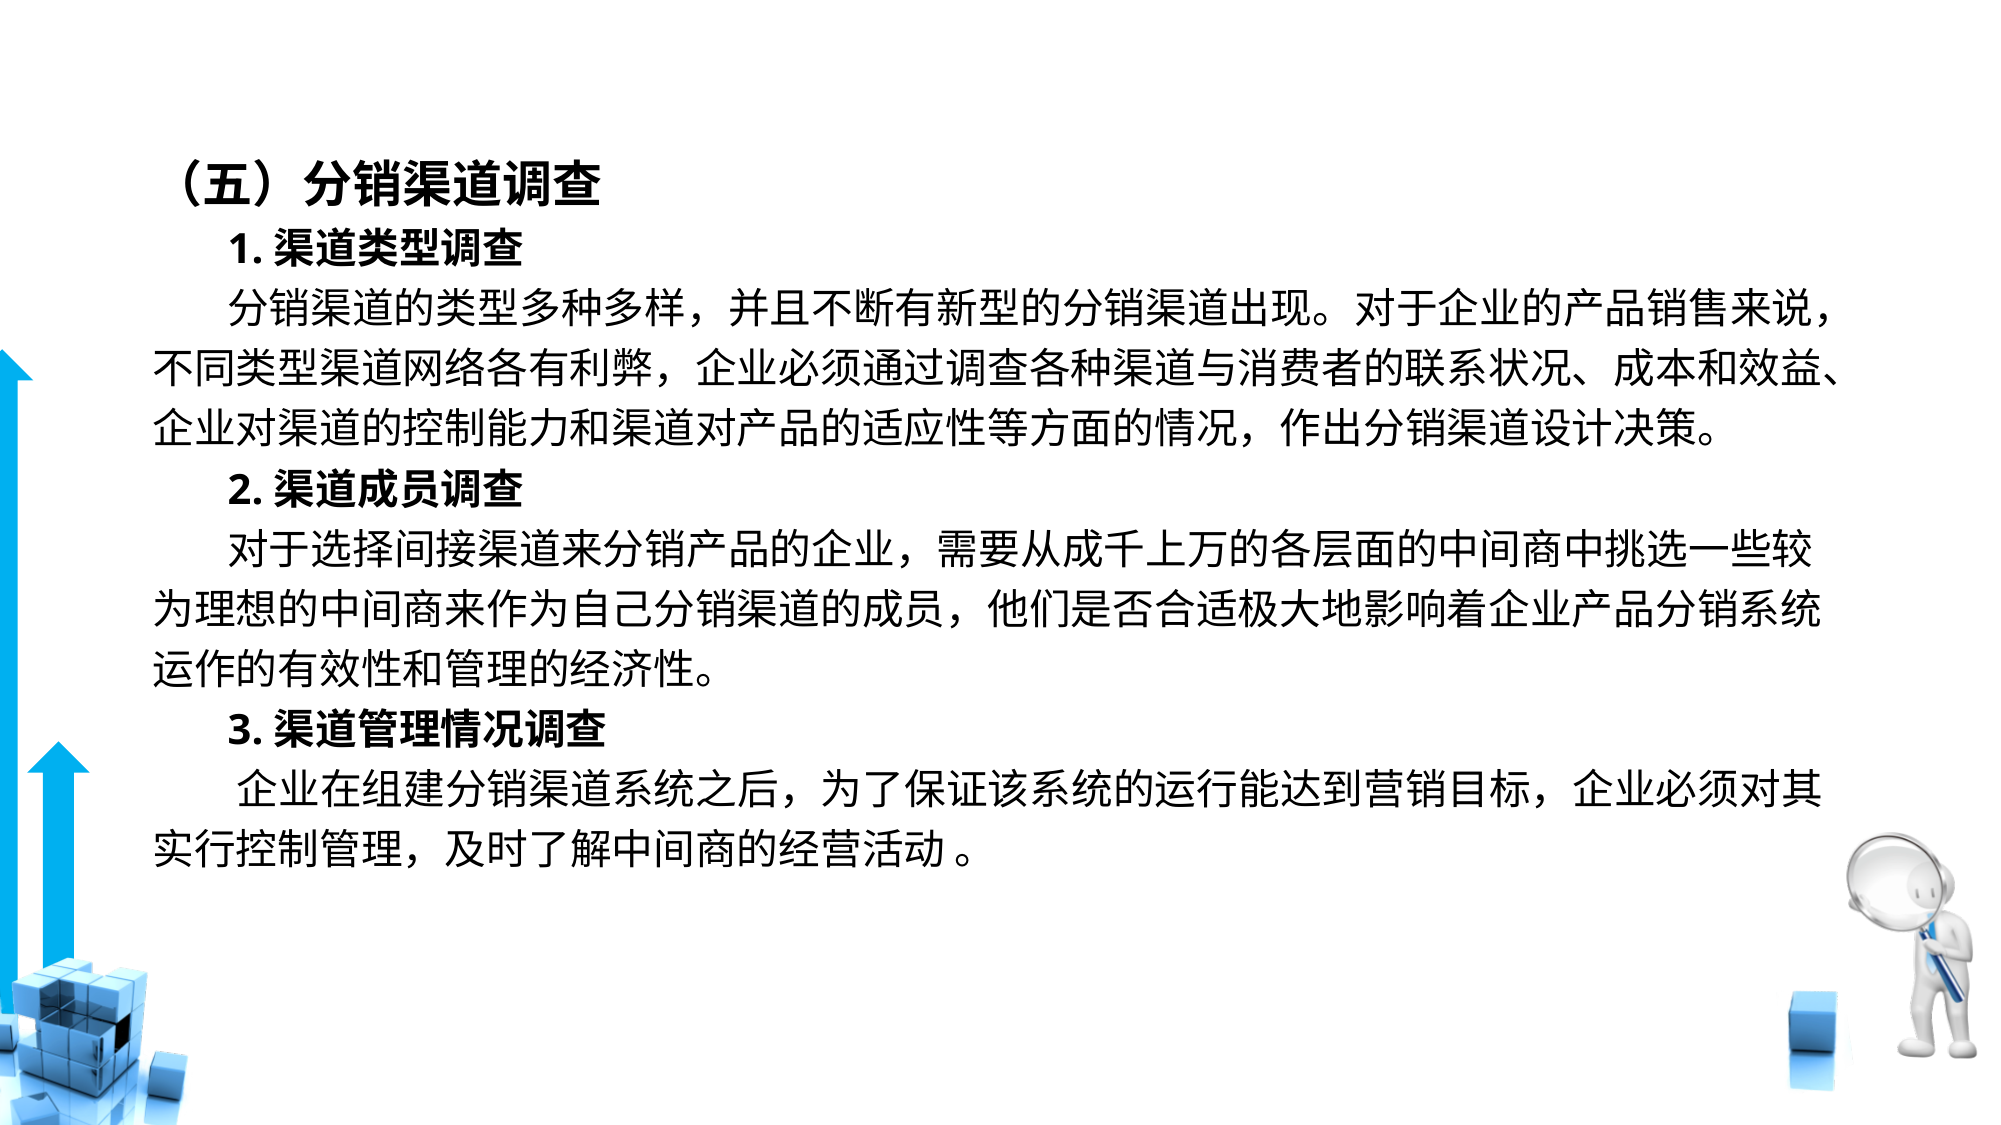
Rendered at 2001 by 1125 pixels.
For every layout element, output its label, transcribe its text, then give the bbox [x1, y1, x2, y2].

picture [1750, 832, 1994, 1102]
picture [0, 948, 193, 1125]
title （五）分销渠道调查 1.渠道类型调查 分销渠道的类型多种多样，并且不断有新型的分销渠道出现。对于企业的产品销售来说，不同类型渠道网络各有利弊，企业必须通过调查各种渠道与消费者的联系状况、成本和效益、企业对渠道的控制能力和渠道对产品的适应性等方面的情况，作出分销渠道设计决策。 2.渠道成员调查 对于选择间接渠道来分销产品的企业，需要从成千上万的各层面的中间商中挑选一些较为理想的中间商来作为自己分销渠道的成员，他们是否合适极大地影响着企业产品分销系统运作的有效性和管理的经济性。 3.渠道管理情况调查 企业在组建分销渠道系统之后，为了保证该系统的运行能达到营销目标，企业必须对其实行控制管理，及时了解中间商的经营活动 。 [137, 132, 1863, 1003]
